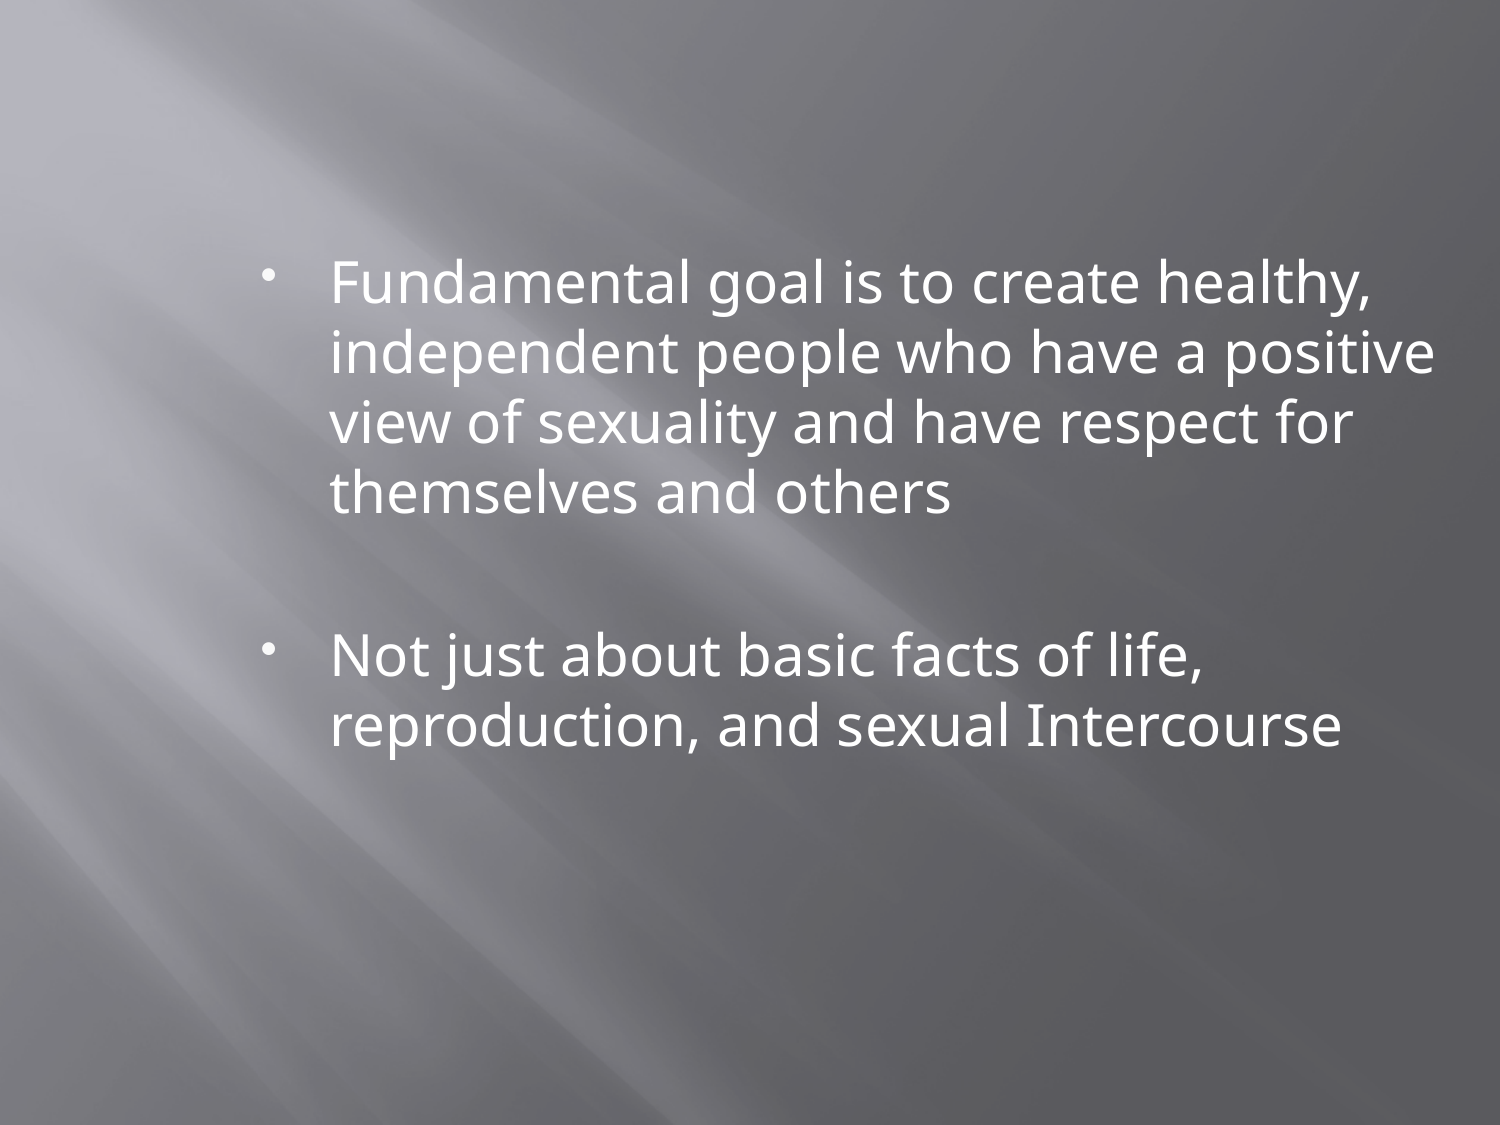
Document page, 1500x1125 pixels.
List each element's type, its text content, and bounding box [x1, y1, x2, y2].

list Fundamental goal is to create healthy, independent people who have a positive view of sexuality and have respect for themselves and others Not just about basic facts of life, reproduction, and sexual Intercourse [225, 237, 1500, 988]
